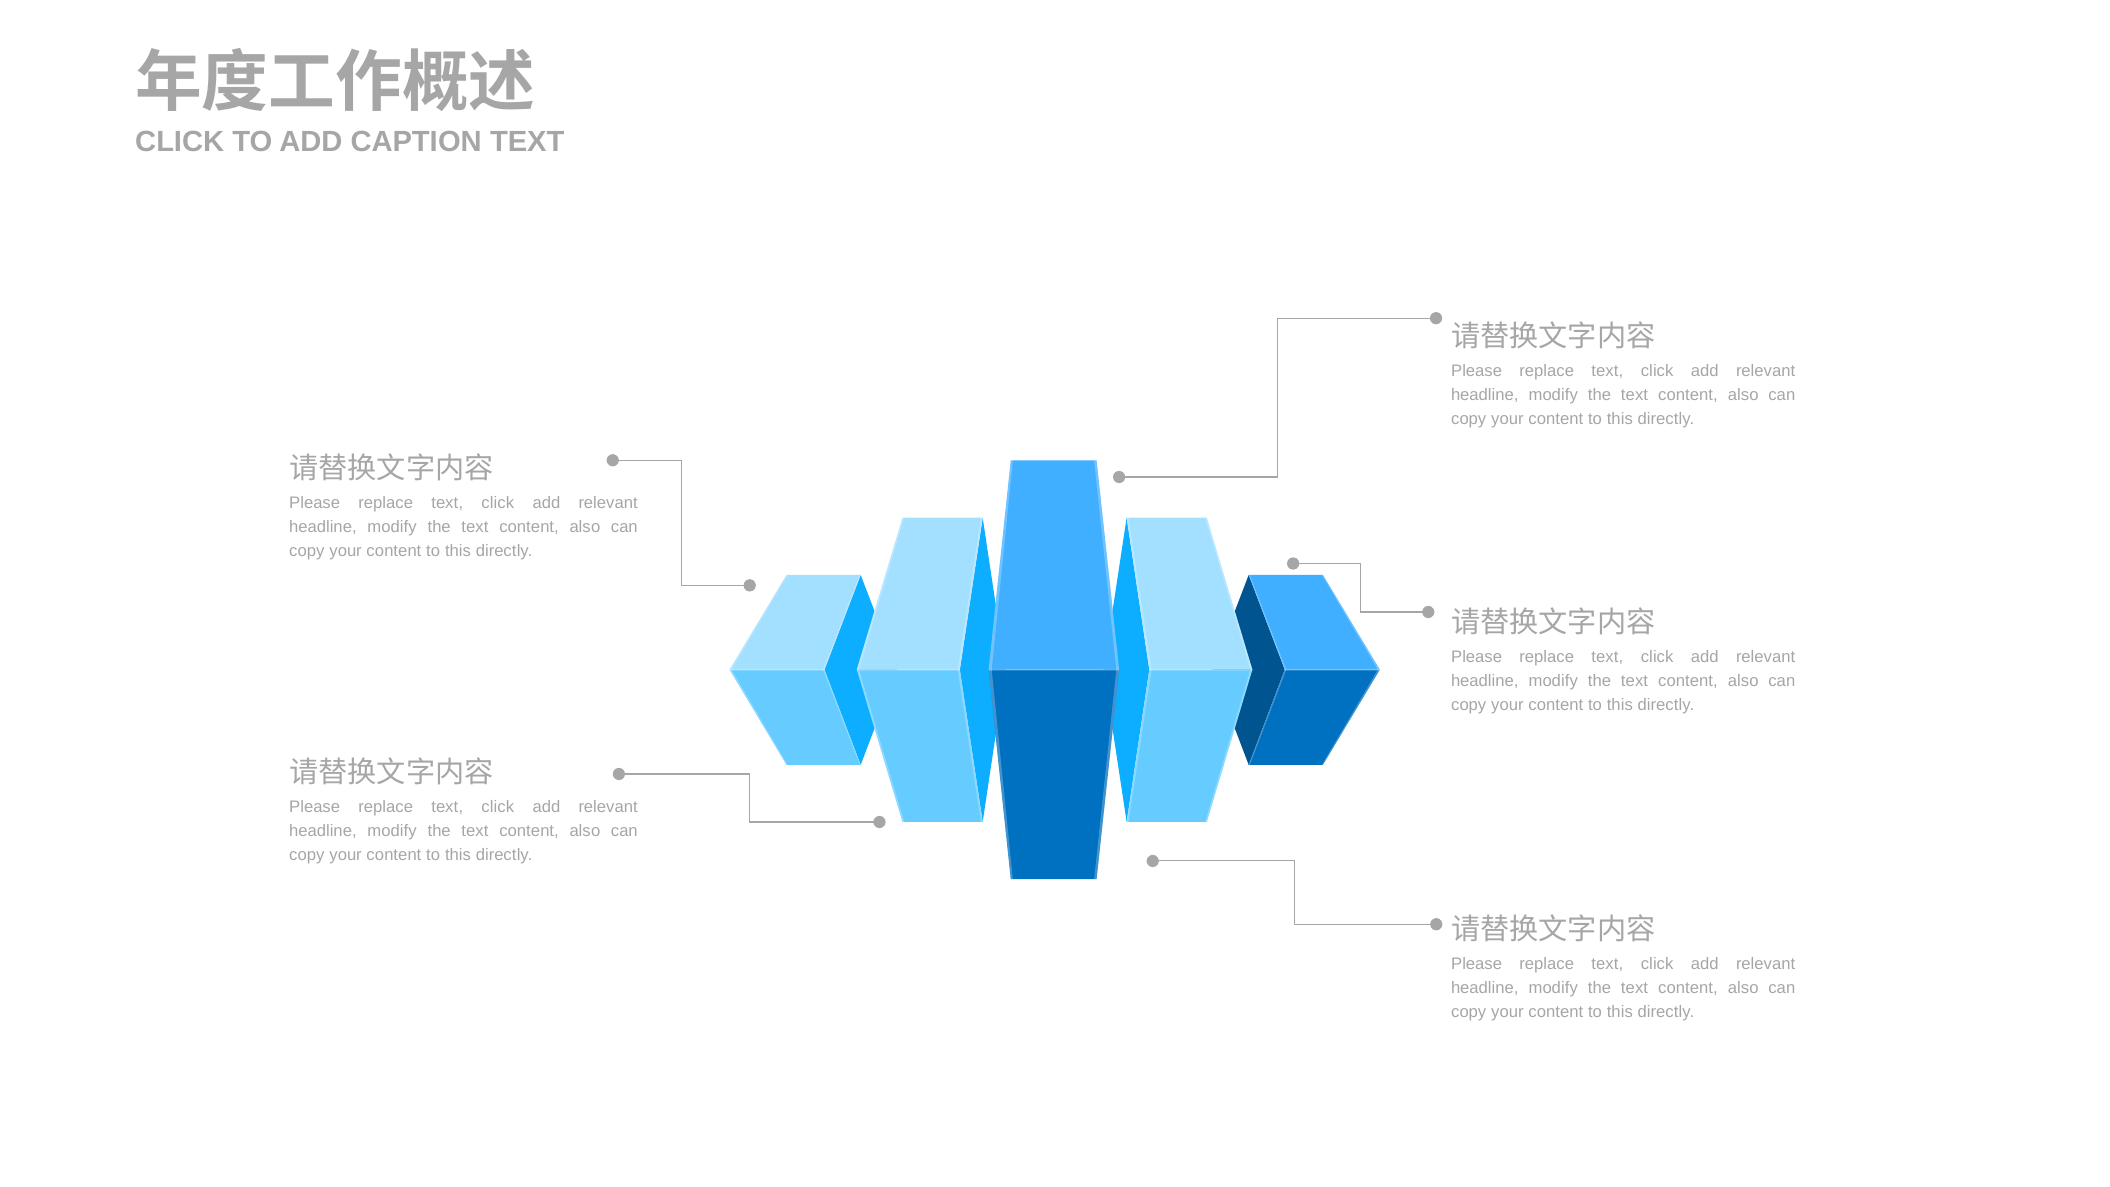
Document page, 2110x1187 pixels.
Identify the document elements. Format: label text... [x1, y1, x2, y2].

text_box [1119, 318, 1437, 477]
text_box 请替换文字内容 [1436, 895, 1682, 953]
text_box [618, 774, 880, 823]
text_box 请替换文字内容 [274, 434, 523, 492]
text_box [1152, 860, 1437, 923]
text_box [1293, 563, 1429, 613]
text_box 年度工作概述 [135, 38, 596, 119]
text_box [729, 460, 1380, 880]
text_box 请替换文字内容 [1436, 302, 1682, 360]
text_box Please replace text, click add relevant headline, modify the text content, also can copy your content to this directly. [274, 480, 612, 567]
text_box Please replace text, click add relevant headline, modify the text content, also can copy your content to this directly. [1436, 941, 1811, 1029]
text_box Please replace text, click add relevant headline, modify the text content, also can copy your content to this directly. [1437, 348, 1811, 436]
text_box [612, 460, 750, 586]
text_box 请替换文字内容 [274, 739, 523, 796]
text_box 请替换文字内容 [1436, 588, 1682, 646]
text_box Please replace text, click add relevant headline, modify the text content, also can copy your content to this directly. [1436, 634, 1811, 722]
text_box Please replace text, click add relevant headline, modify the text content, also can copy your content to this directly. [274, 785, 654, 872]
text_box CLICK TO ADD CAPTION TEXT [135, 122, 596, 158]
